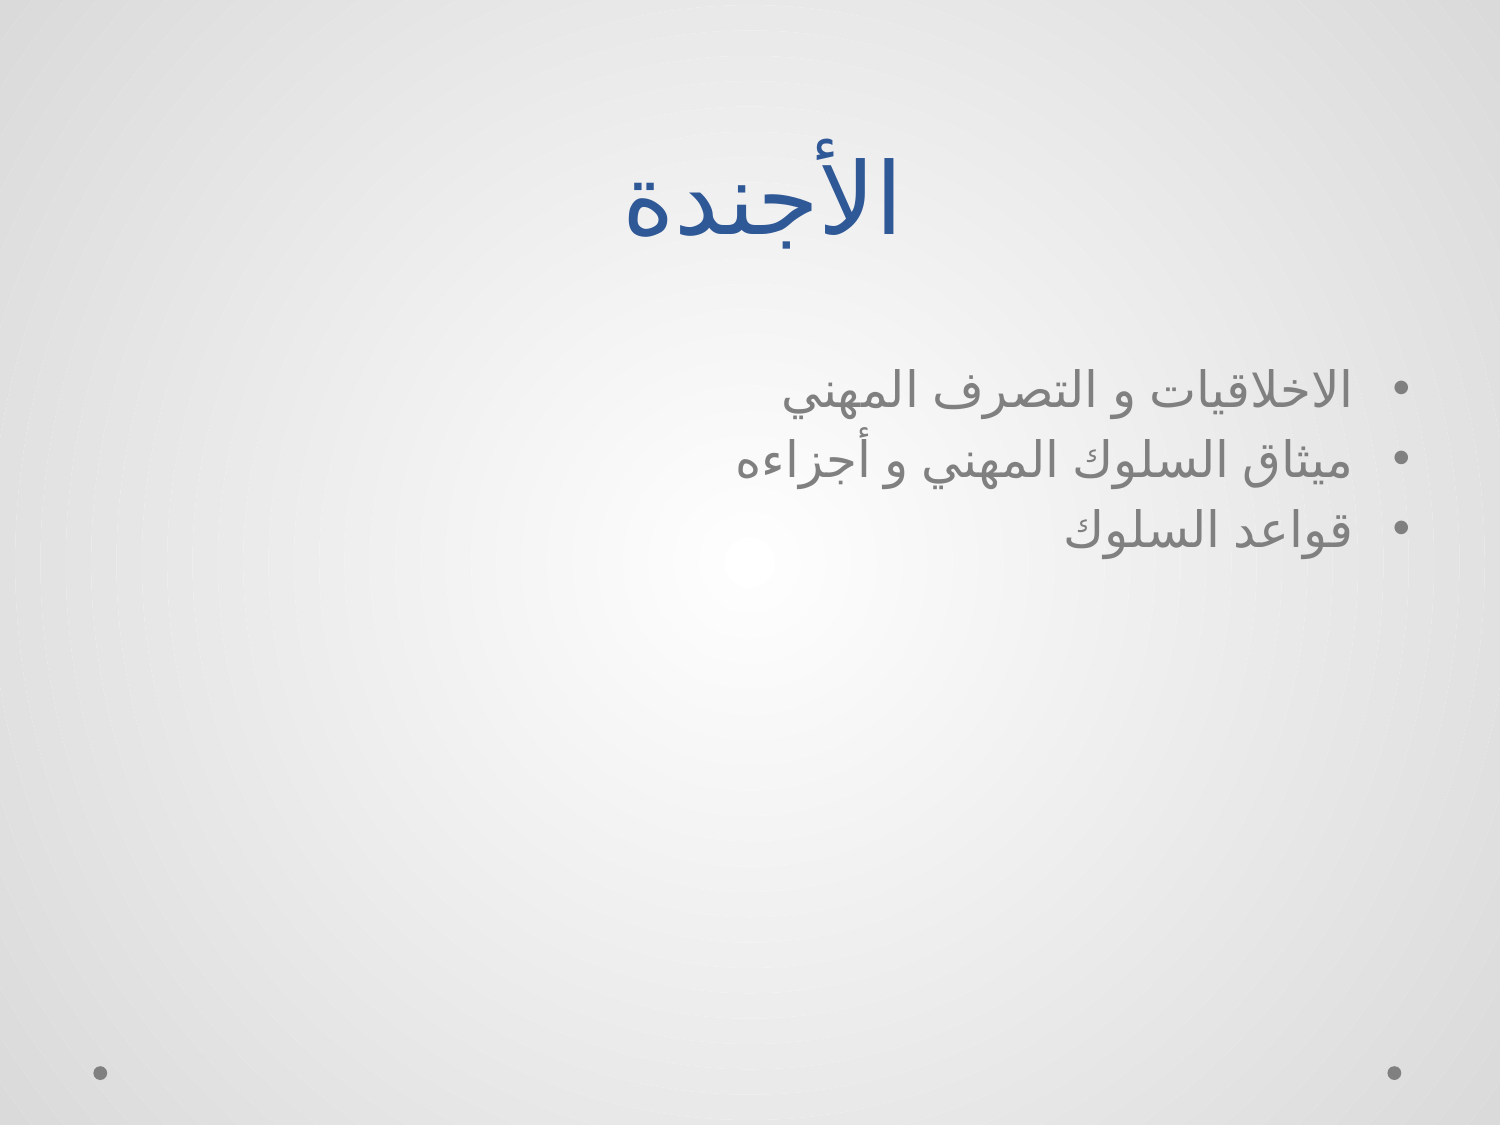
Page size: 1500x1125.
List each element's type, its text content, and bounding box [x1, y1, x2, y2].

title الأجندة [75, 0, 1425, 263]
list الاخلاقيات و التصرف المهني ميثاق السلوك المهني و أجزاءه قواعد السلوك [75, 349, 1425, 1005]
